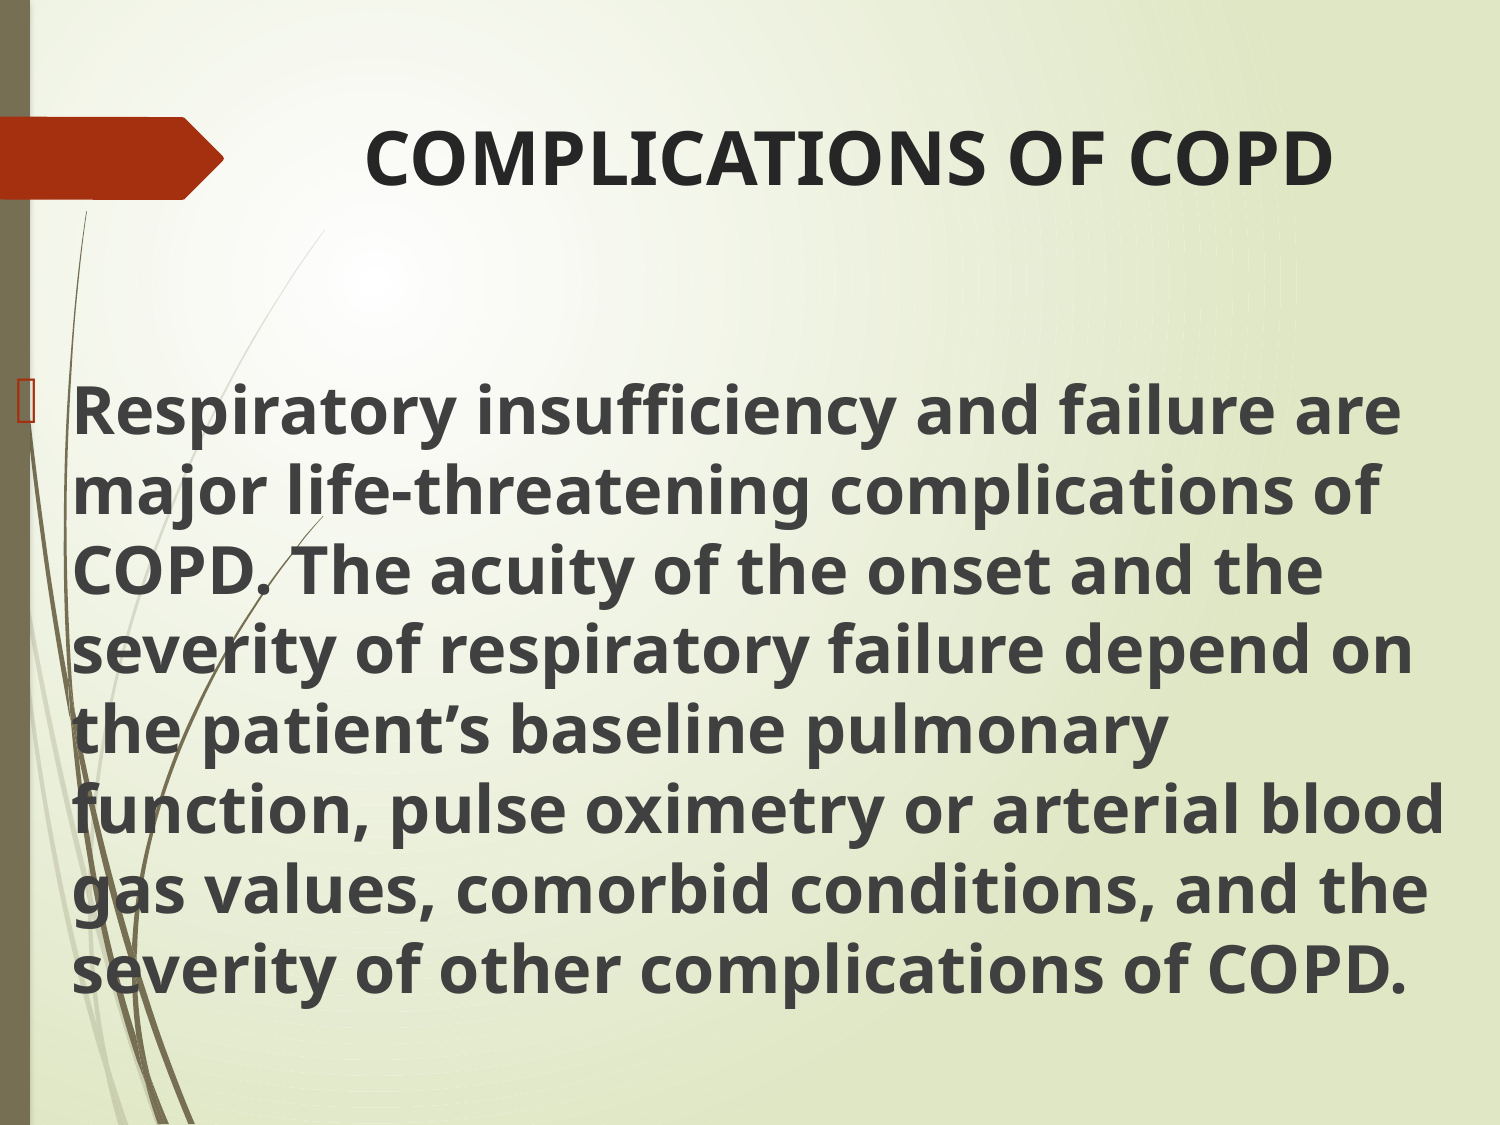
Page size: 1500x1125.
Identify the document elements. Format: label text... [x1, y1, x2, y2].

title COMPLICATIONS OF COPD [319, 102, 1400, 313]
list Respiratory insufficiency and failure are major life-threatening complications of COPD. The acuity of the onset and the severity of respiratory failure depend on the patient’s baseline pulmonary function, pulse oximetry or arterial blood gas values, comorbid conditions, and the severity of other complications of COPD. [0, 360, 1500, 1125]
